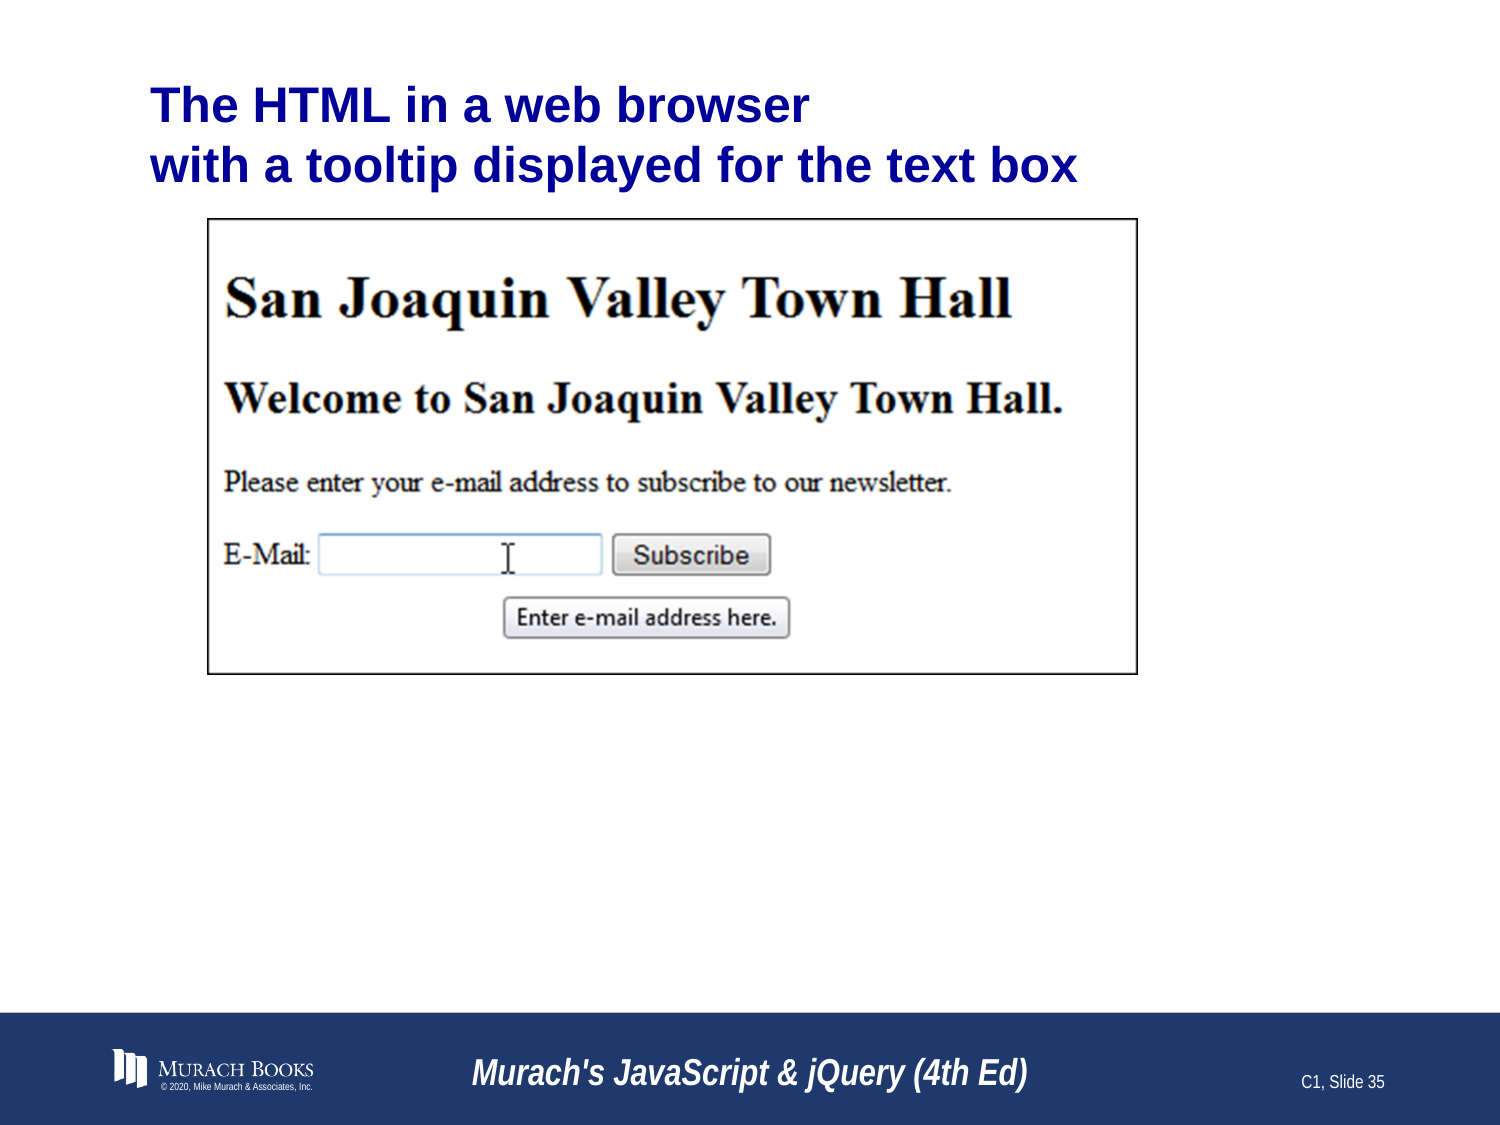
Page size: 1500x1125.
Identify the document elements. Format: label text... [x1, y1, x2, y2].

title The HTML in a web browser with a tooltip displayed for the text box [150, 72, 1350, 194]
footer © 2020, Mike Murach & Associates, Inc. [12, 1025, 463, 1100]
slide_number C1, Slide 35 [1087, 1025, 1400, 1100]
slide_number Murach's JavaScript & jQuery (4th Ed) [463, 1025, 1050, 1100]
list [207, 218, 1138, 676]
